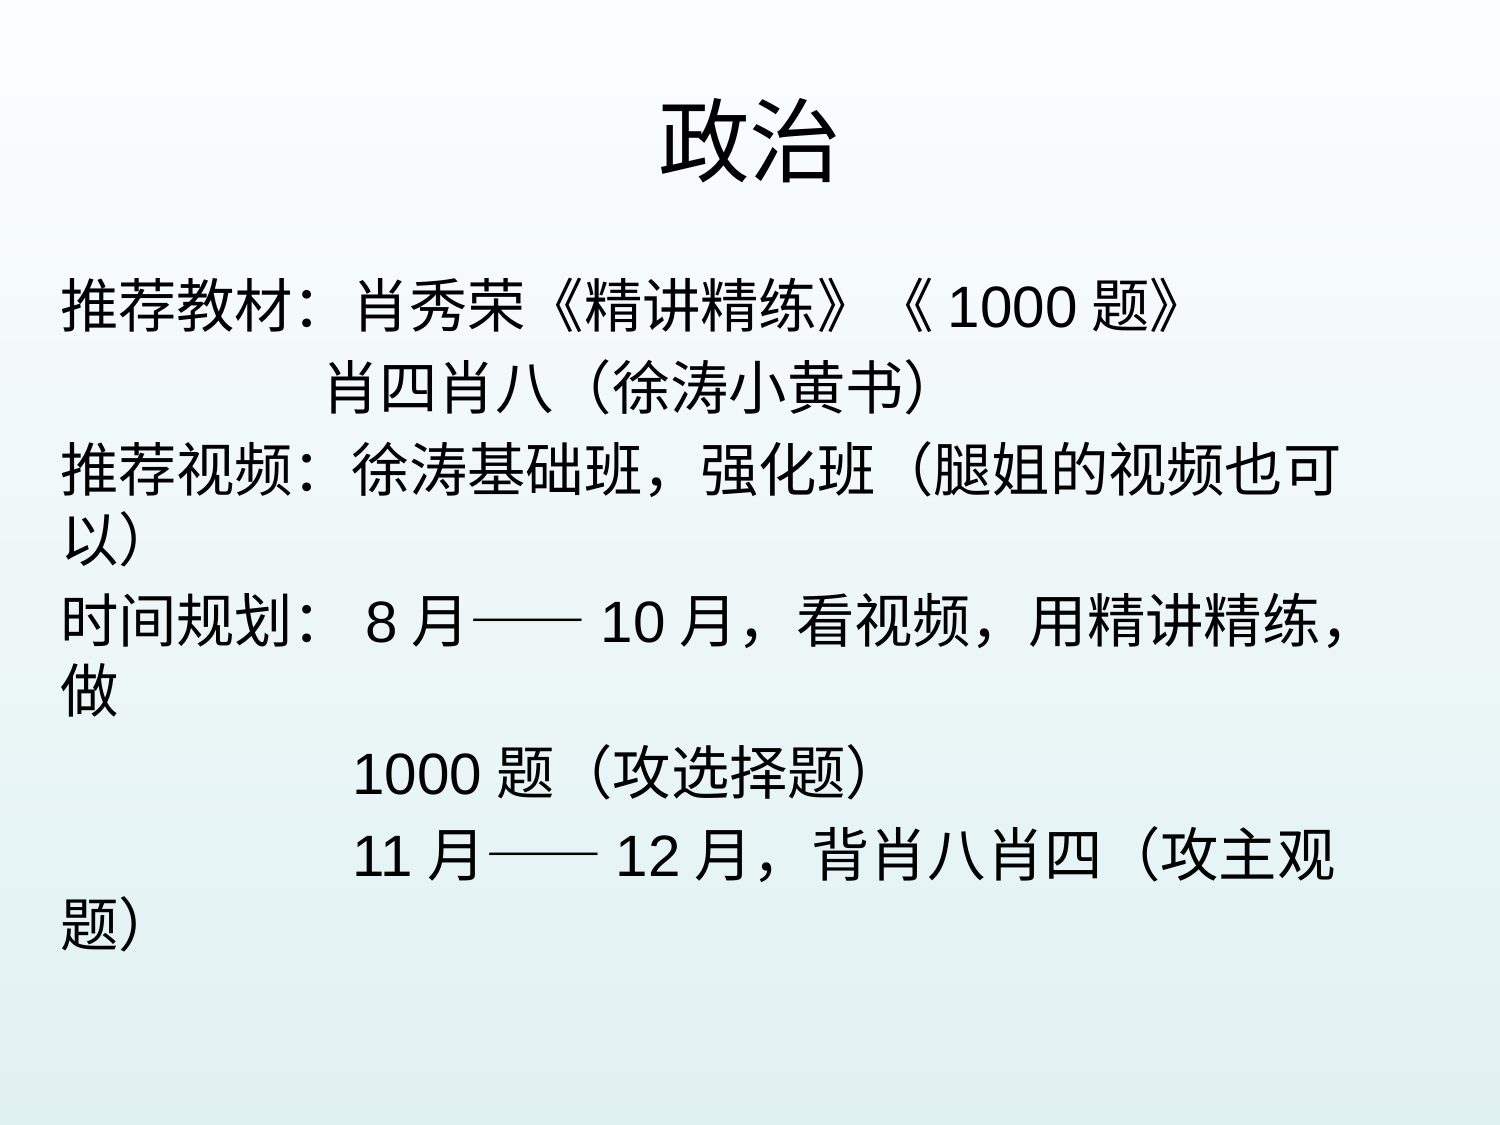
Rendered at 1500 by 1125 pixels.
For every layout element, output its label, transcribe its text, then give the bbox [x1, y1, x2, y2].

title 政治 [74, 44, 1426, 180]
list 推荐教材：肖秀荣《精讲精练》《1000题》 肖四肖八（徐涛小黄书） 推荐视频：徐涛基础班，强化班（腿姐的视频也可以） 时间规划：8月——10月，看视频，用精讲精练，做 1000题（攻选择题） 11月——12月，背肖八肖四（攻主观题） [45, 180, 1426, 1006]
